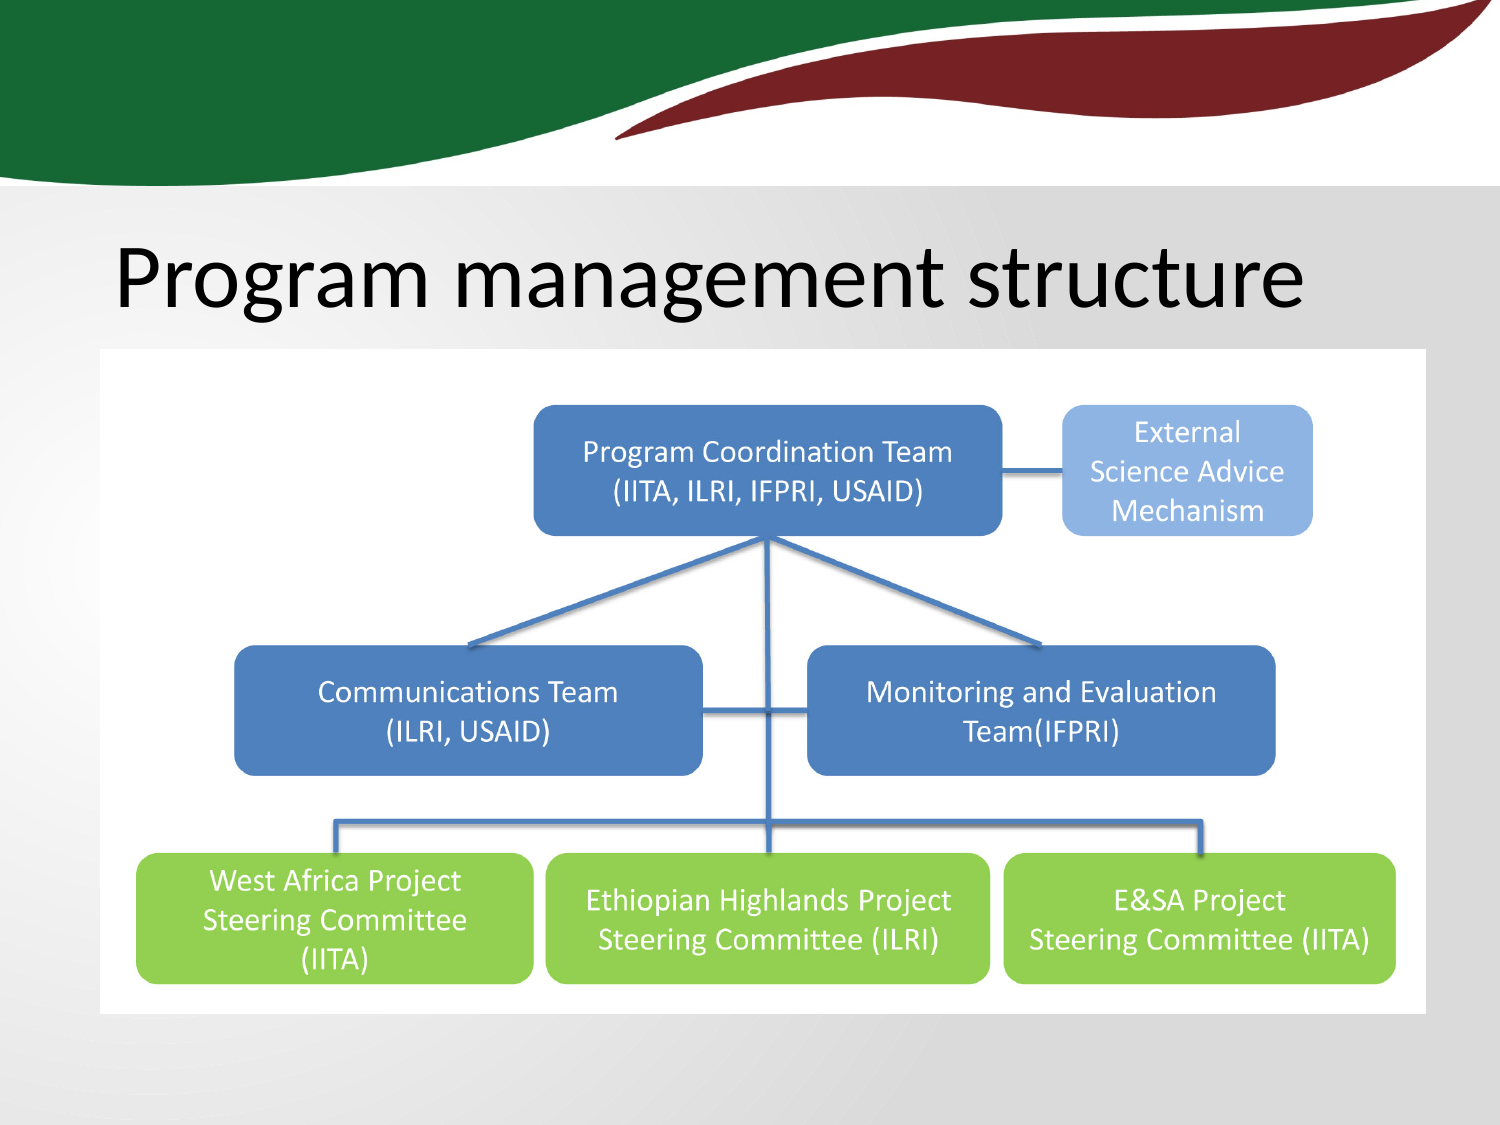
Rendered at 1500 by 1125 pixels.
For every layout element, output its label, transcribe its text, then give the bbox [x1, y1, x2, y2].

picture [0, 0, 1500, 186]
text_box Program management structure [100, 208, 1351, 346]
picture [99, 349, 1427, 1015]
